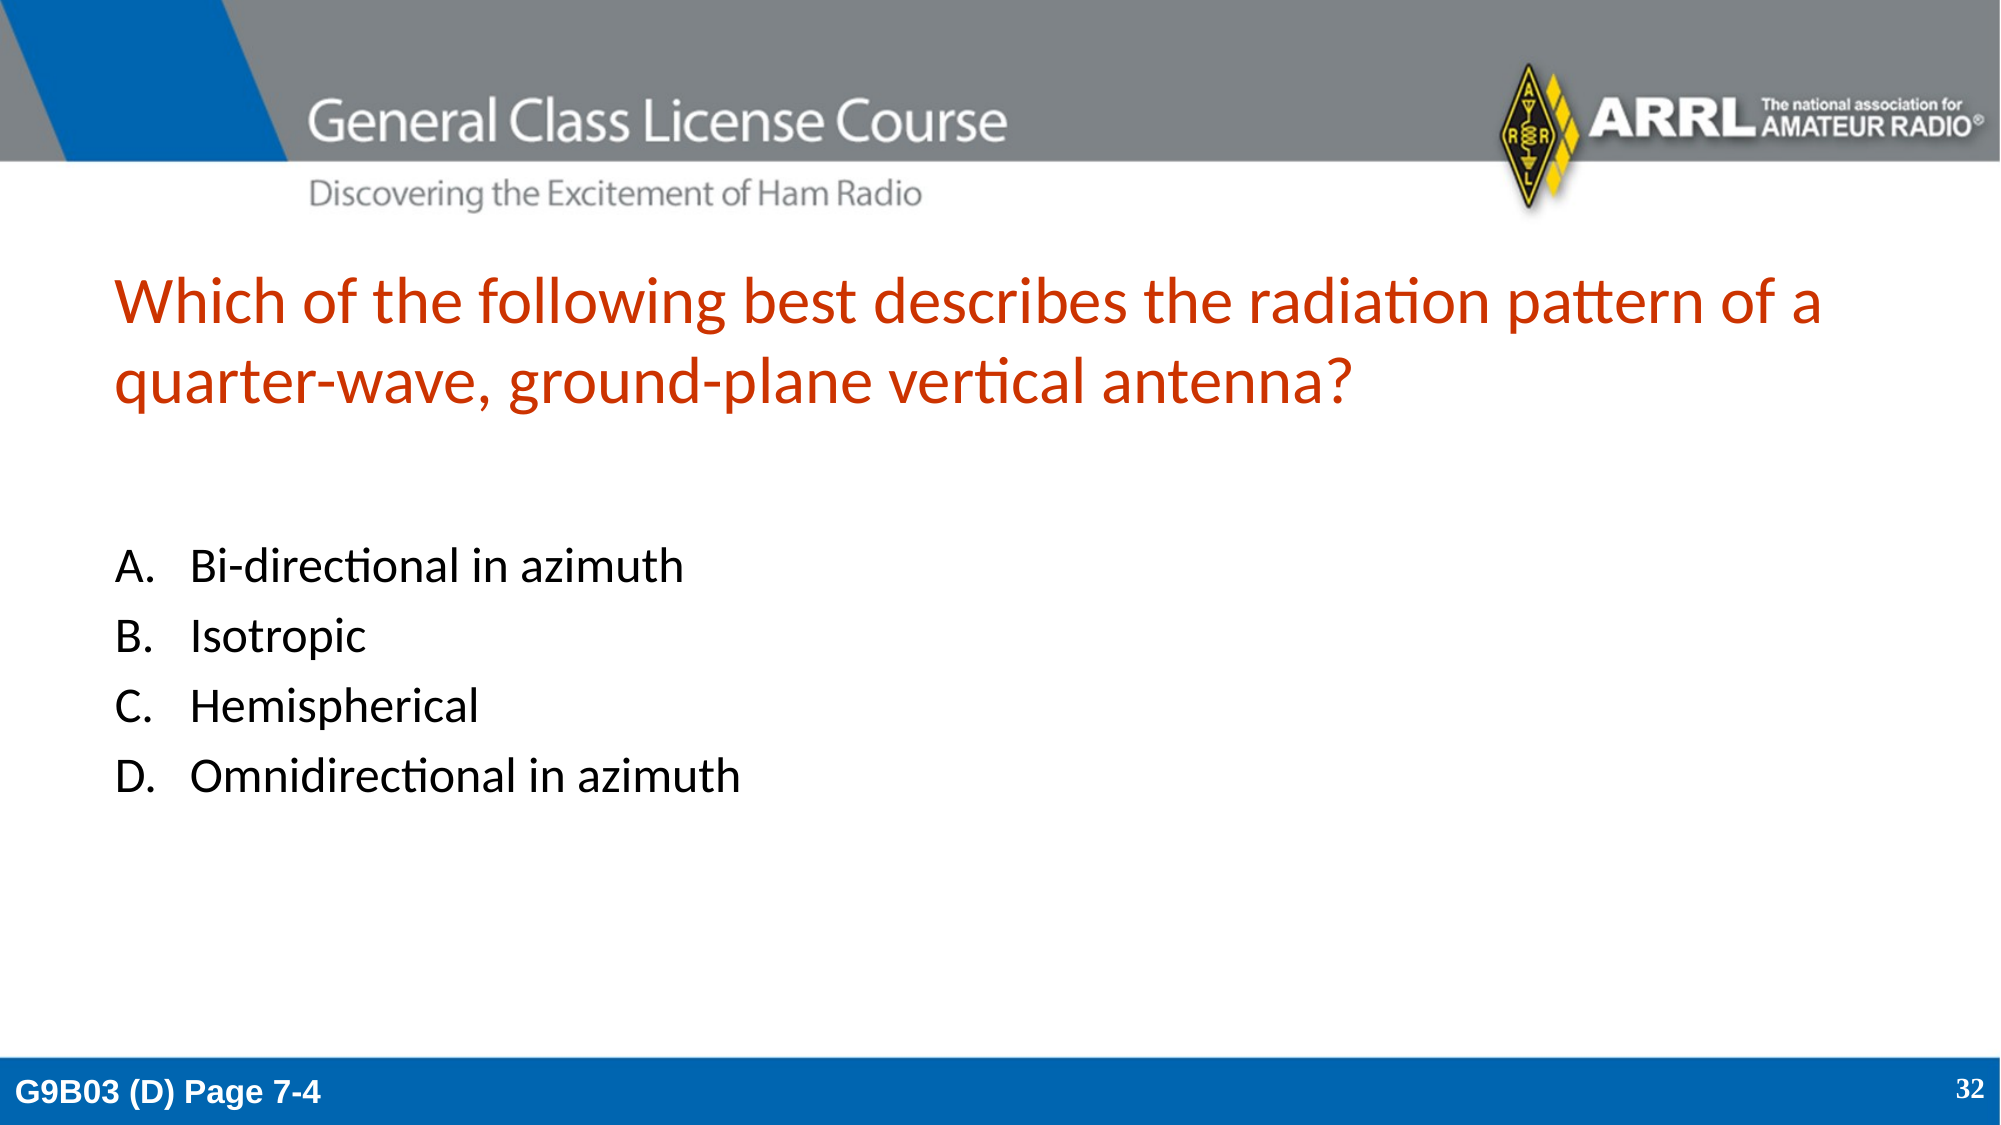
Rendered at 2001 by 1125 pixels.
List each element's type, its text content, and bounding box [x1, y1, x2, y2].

list Bi-directional in azimuth Isotropic Hemispherical Omnidirectional in azimuth [99, 525, 1900, 1005]
title Which of the following best describes the radiation pattern of a quarter-wave, ground-plane vertical antenna? [99, 249, 1900, 468]
text_box 32 [1875, 1062, 2000, 1113]
text_box G9B03 (D) Page 7-4 [0, 1062, 1313, 1118]
picture [0, 0, 2001, 1125]
